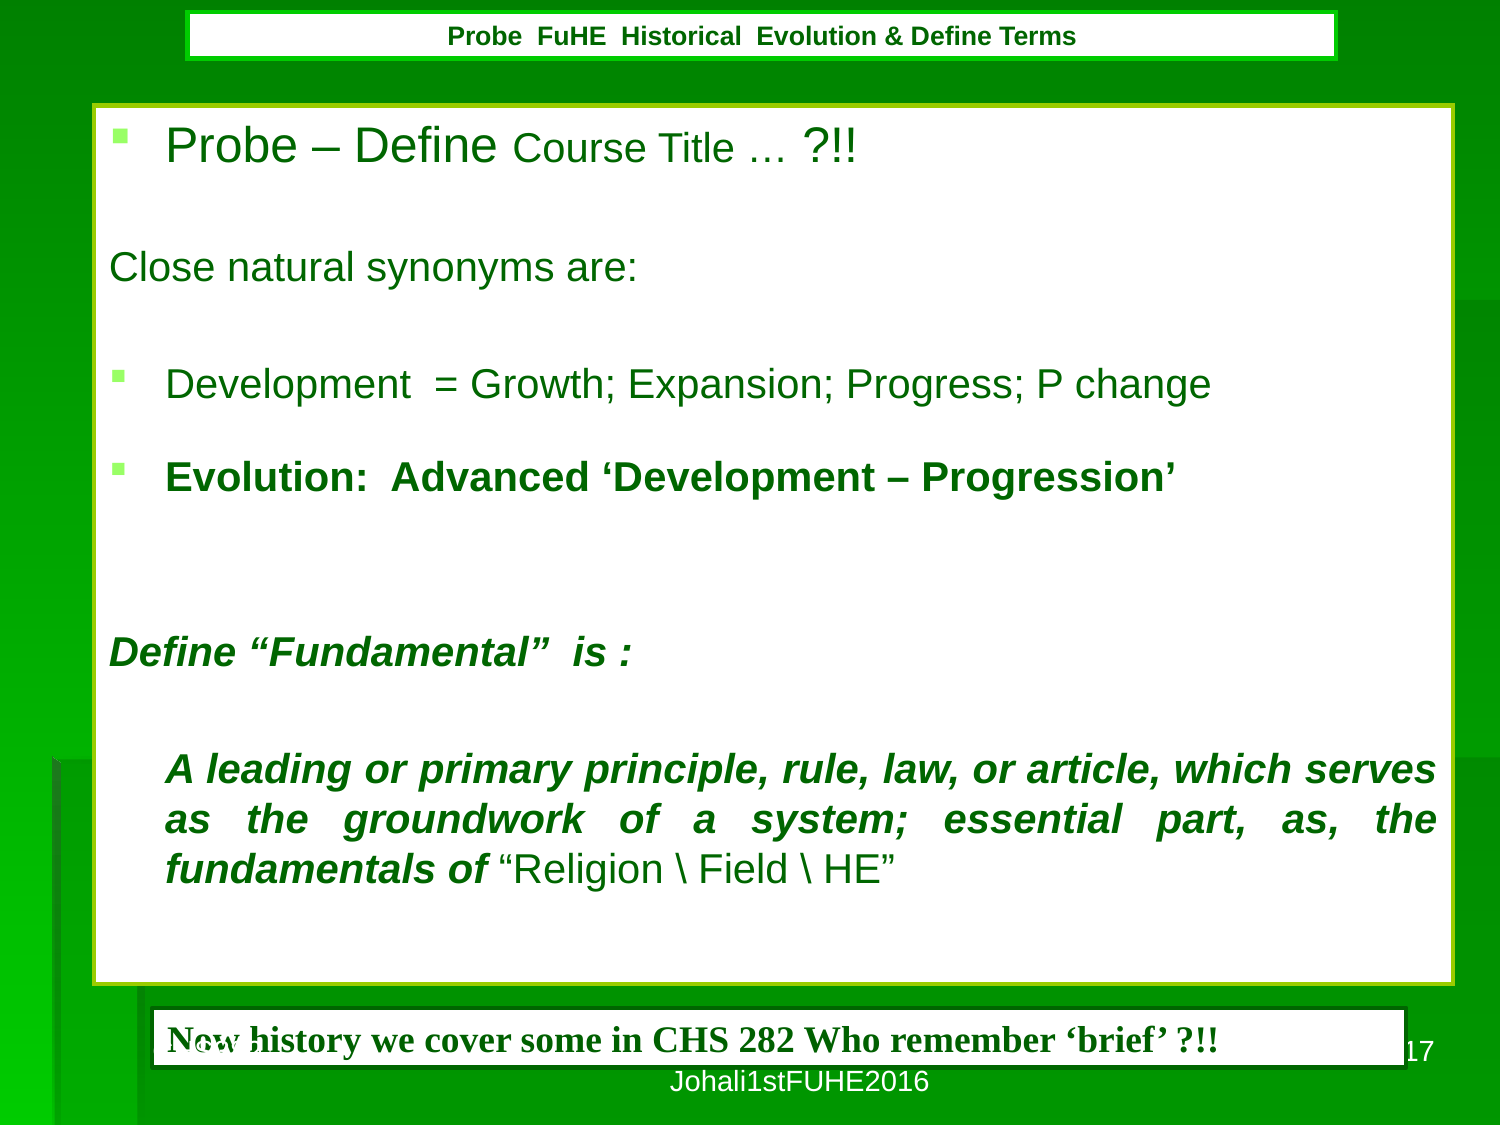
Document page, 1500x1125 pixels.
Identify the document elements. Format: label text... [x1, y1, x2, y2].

text_box Now history we cover some in CHS 282 Who remember ‘brief’ ?!! [150, 1006, 1408, 1070]
slide_number 17 [1137, 1024, 1451, 1103]
title Probe FuHE Historical Evolution & Define Terms [185, 10, 1338, 61]
list Probe – Define Course Title … ?!! Close natural synonyms are: Development = Growth; Expansion; Progress; P change Evolution: Advanced ‘Development – Progression’ Define “Fundamental” is : A leading or primary principle, rule, law, or article, which serves as the groundwork of a system; essential part, as, the fundamentals of “Religion \ Field \ HE” [92, 103, 1455, 986]
slide_number CHS382 [137, 1024, 450, 1103]
footer Johali1stFUHE2016 [562, 1054, 1038, 1103]
